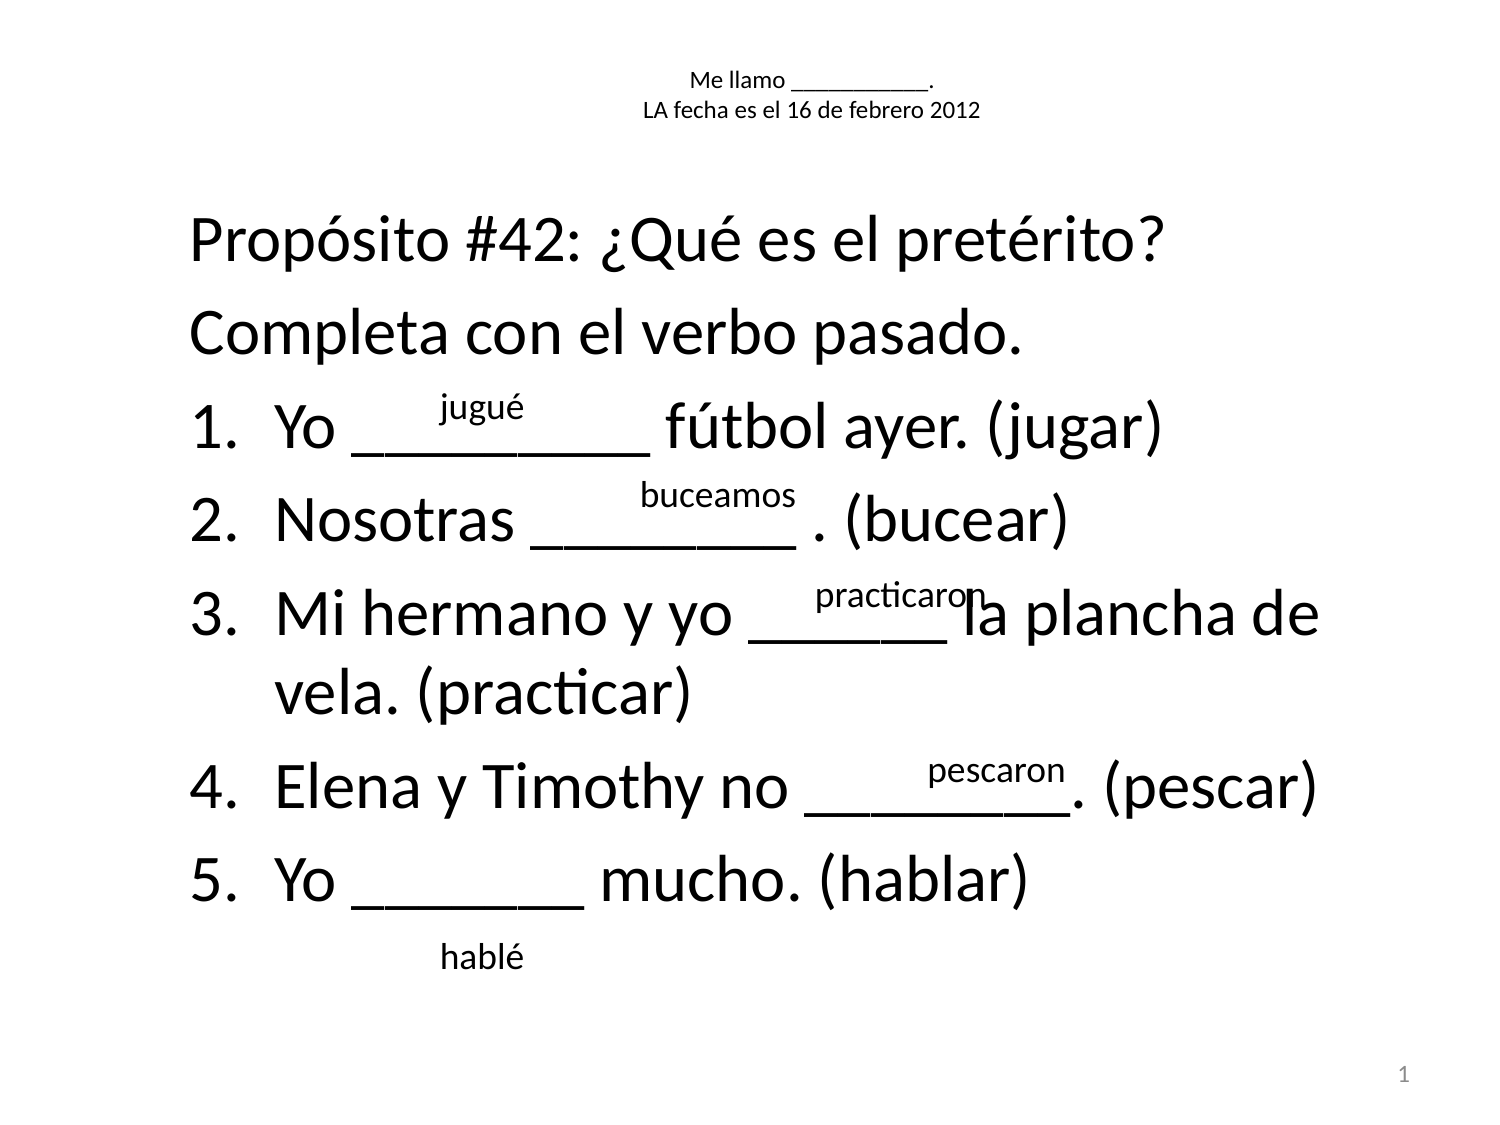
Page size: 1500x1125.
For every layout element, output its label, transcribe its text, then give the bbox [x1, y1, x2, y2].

title Me llamo ___________. LA fecha es el 16 de febrero 2012 [174, 50, 1450, 138]
text_box jugué [424, 374, 738, 435]
text_box hablé [425, 924, 625, 985]
slide_number 1 [1074, 1042, 1425, 1103]
text_box practicaron [799, 562, 1038, 623]
list Propósito #42: ¿Qué es el pretérito? Completa con el verbo pasado. Yo _________ fútbol ayer. (jugar) Nosotras ________ . (bucear) Mi hermano y yo ______ la plancha de vela. (practicar) Elena y Timothy no ________. (pescar) Yo _______ mucho. (hablar) [174, 187, 1450, 1063]
text_box pescaron [912, 737, 1163, 798]
text_box buceamos [624, 462, 900, 523]
